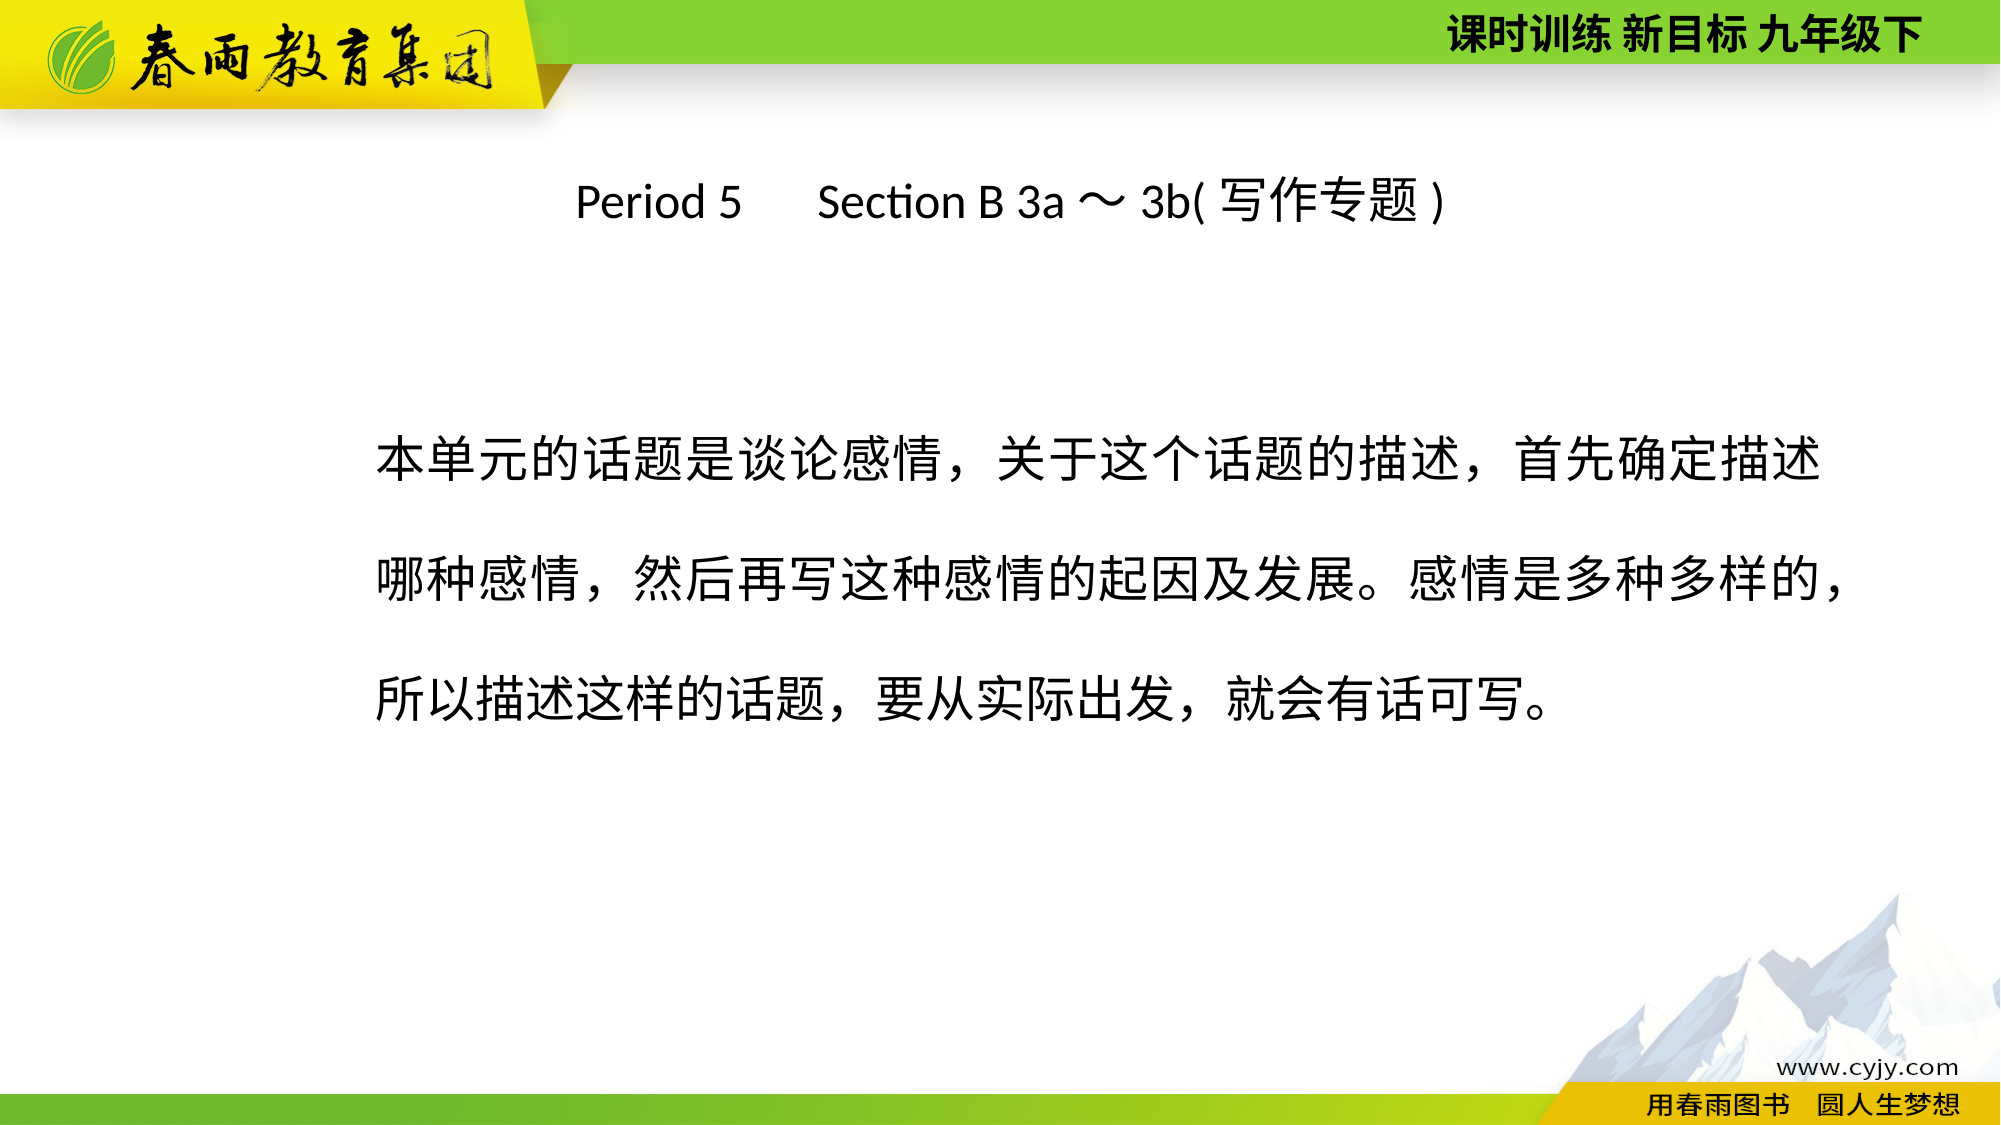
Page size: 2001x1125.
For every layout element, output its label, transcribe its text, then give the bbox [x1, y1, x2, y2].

picture [0, 0, 2001, 1125]
text_box Period 5 Section B 3a～3b(写作专题) [560, 100, 1461, 236]
text_box 本单元的话题是谈论感情，关于这个话题的描述，首先确定描述哪种感情，然后再写这种感情的起因及发展。感情是多种多样的，所以描述这样的话题，要从实际出发，就会有话可写。 [360, 359, 1837, 735]
